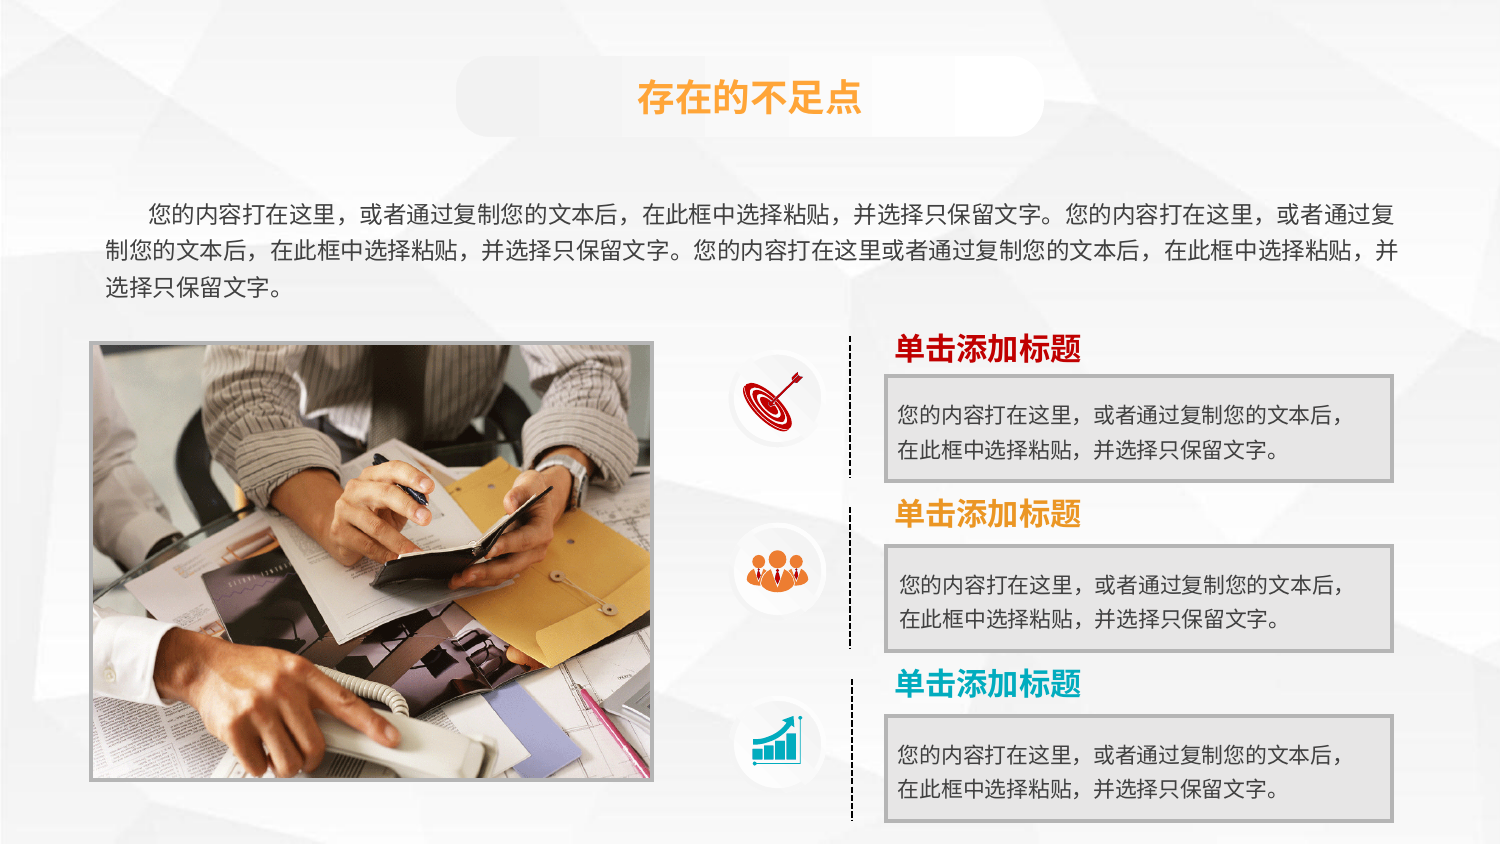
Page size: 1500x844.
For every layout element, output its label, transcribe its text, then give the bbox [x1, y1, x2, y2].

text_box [728, 522, 827, 621]
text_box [728, 695, 827, 794]
text_box [90, 342, 653, 781]
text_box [728, 349, 827, 448]
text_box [886, 376, 1393, 482]
text_box 存在的不足点 [454, 54, 1046, 138]
text_box 单击添加标题 [885, 660, 1091, 706]
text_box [886, 545, 1393, 651]
text_box 您的内容打在这里，或者通过复制您的文本后，在此框中选择粘贴，并选择只保留文字。您的内容打在这里，或者通过复制您的文本后，在此框中选择粘贴，并选择只保留文字。您的内容打在这里或者通过复制您的文本后，在此框中选择粘贴，并选择只保留文字。 [90, 183, 1431, 309]
text_box 单击添加标题 [885, 325, 1091, 372]
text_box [886, 715, 1393, 821]
picture [0, 0, 1500, 844]
text_box 单击添加标题 [885, 490, 1091, 537]
